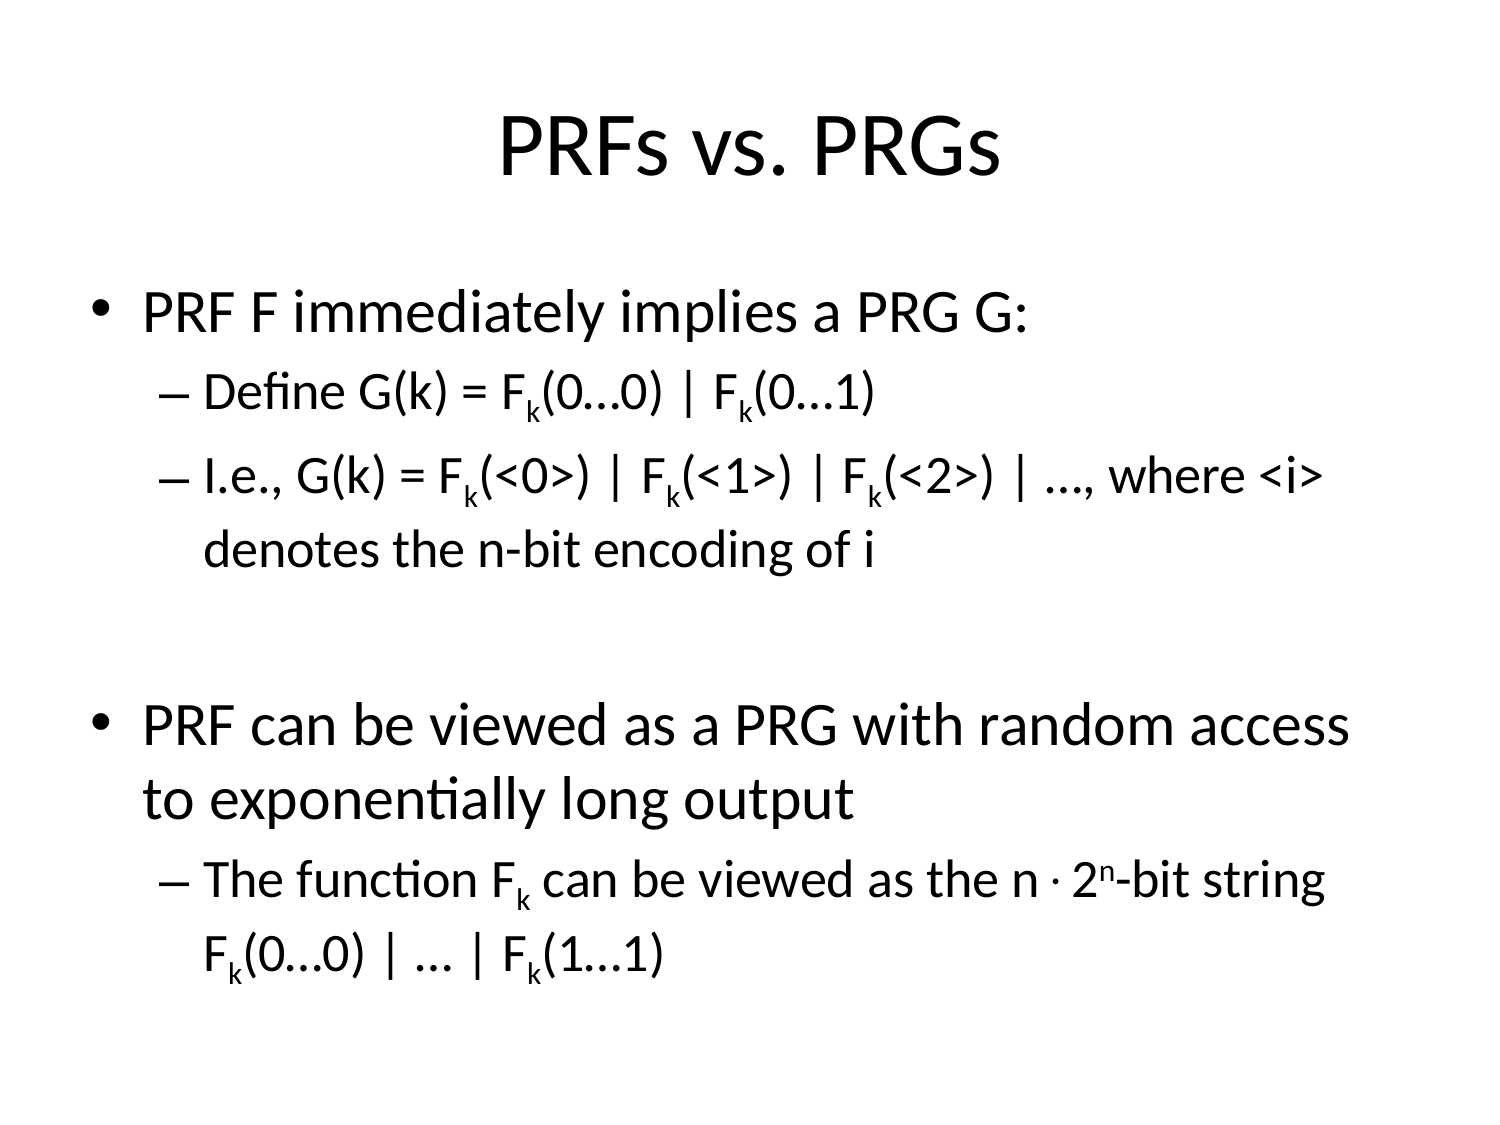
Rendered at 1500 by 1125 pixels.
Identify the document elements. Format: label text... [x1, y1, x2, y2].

title PRFs vs. PRGs [75, 45, 1425, 233]
list PRF F immediately implies a PRG G: Define G(k) = Fk(0…0) | Fk(0…1) I.e., G(k) = Fk(<0>) | Fk(<1>) | Fk(<2>) | …, where <i> denotes the n-bit encoding of i PRF can be viewed as a PRG with random access to exponentially long output The function Fk can be viewed as the n2n-bit string Fk(0…0) | … | Fk(1…1) [75, 262, 1425, 1005]
